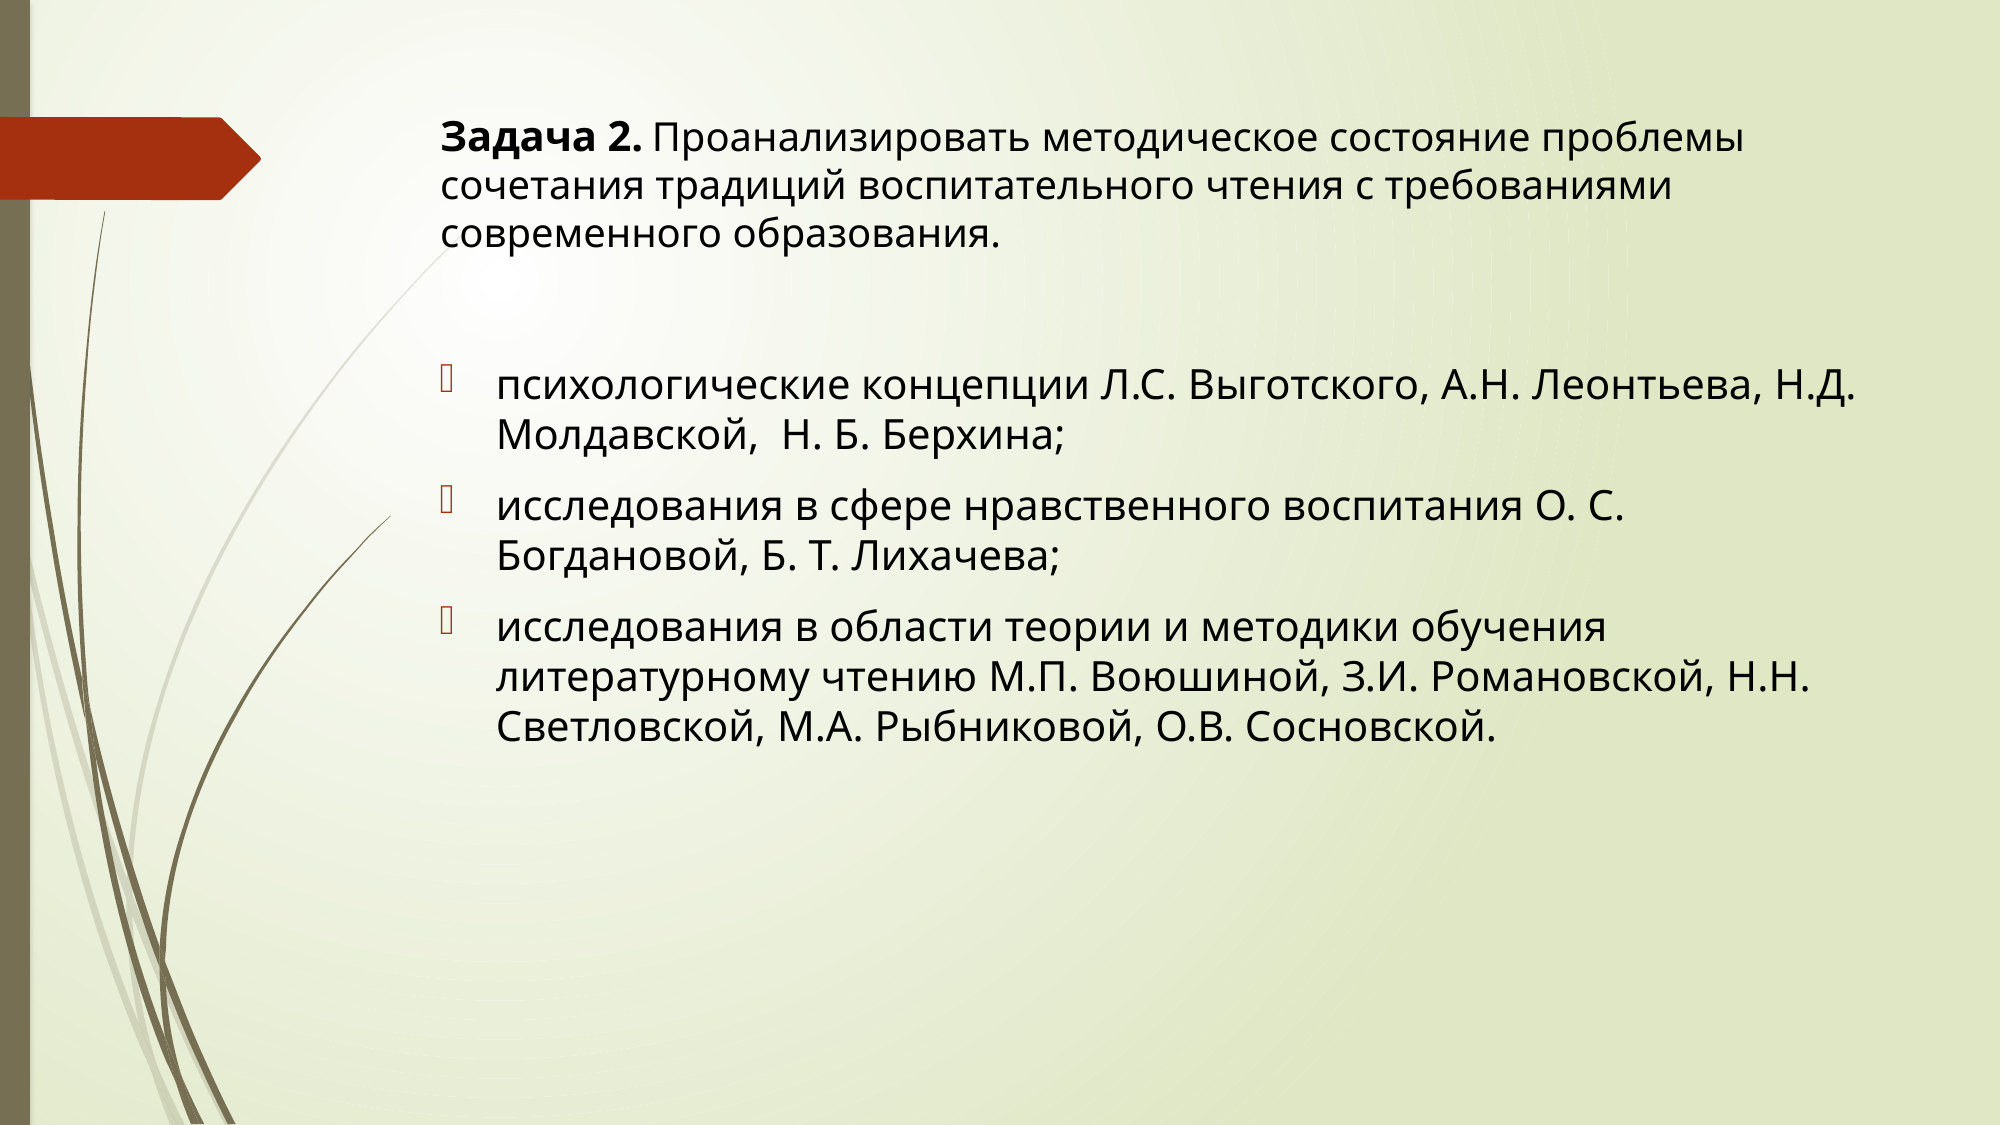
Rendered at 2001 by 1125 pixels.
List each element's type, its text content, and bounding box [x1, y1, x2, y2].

title Задача 2. Проанализировать методическое состояние проблемы сочетания традиций воспитательного чтения с требованиями современного образования. [425, 102, 1888, 313]
list психологические концепции Л.С. Выготского, А.Н. Леонтьева, Н.Д. Молдавской, H. Б. Берхина; исследования в сфере нравственного воспитания О. С. Богдановой, Б. Т. Лихачева; исследования в области теории и методики обучения литературному чтению М.П. Воюшиной, З.И. Романовской, Н.Н. Светловской, М.А. Рыбниковой, О.В. Сосновской. [424, 350, 1888, 970]
